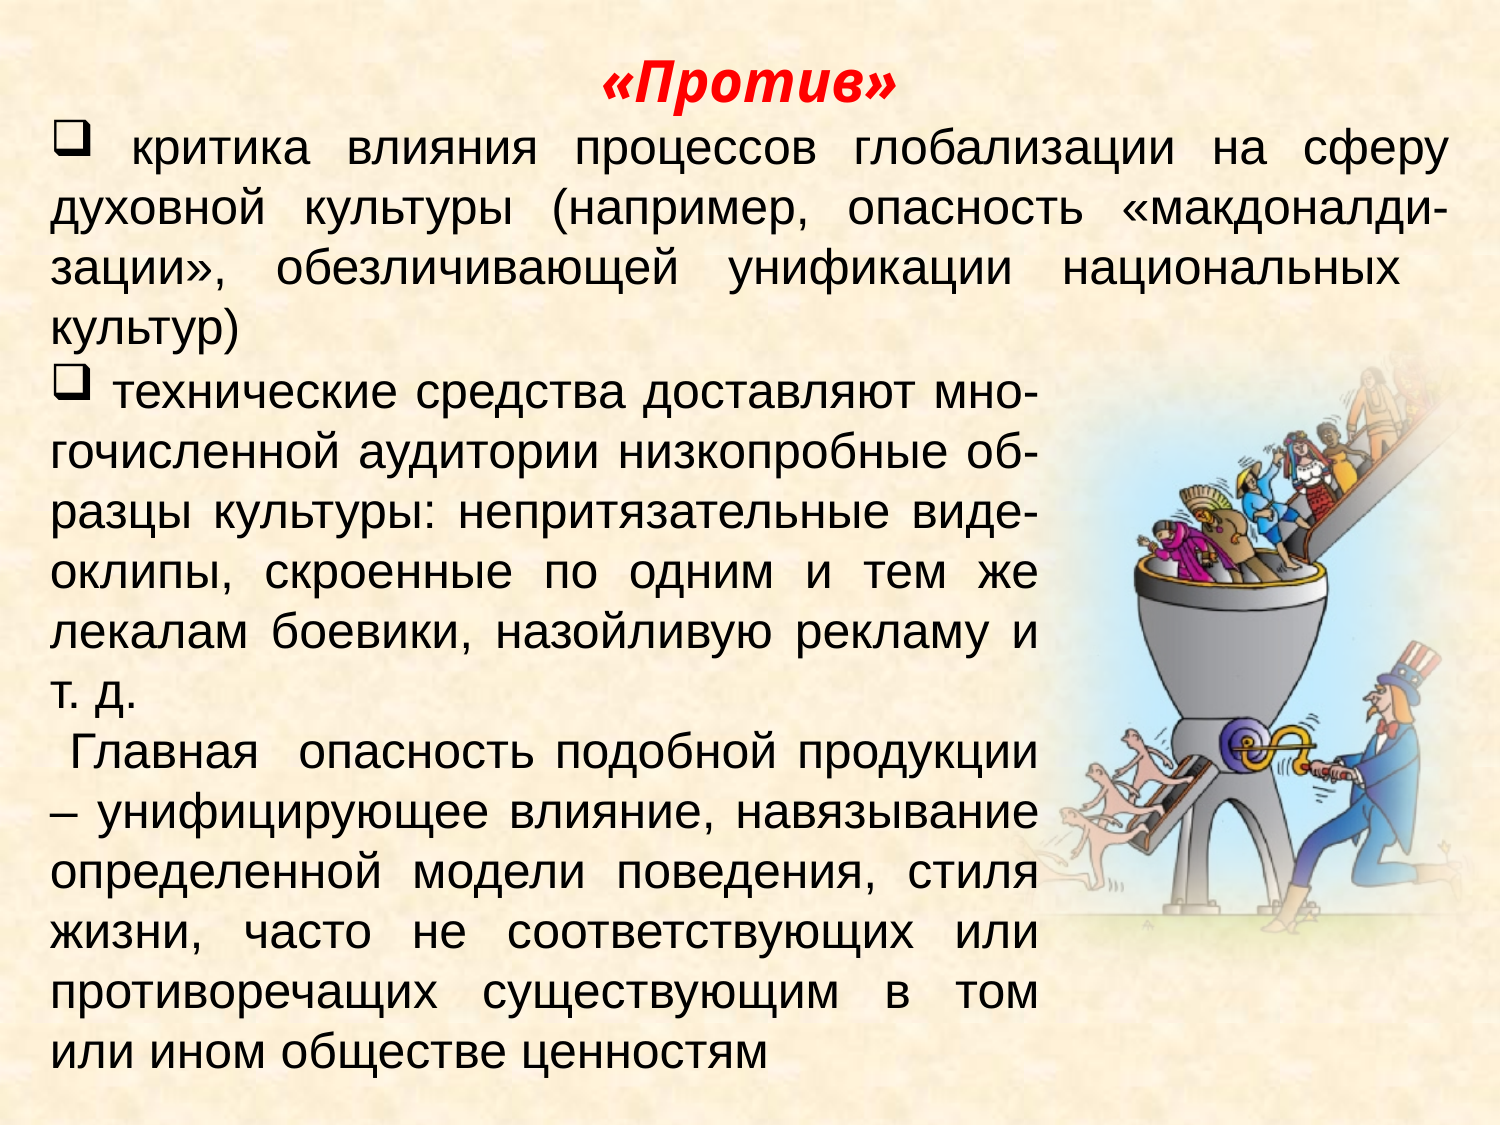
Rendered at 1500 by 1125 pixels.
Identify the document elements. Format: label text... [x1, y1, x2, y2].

picture [0, 0, 1500, 1125]
text_box «Против» критика влияния процессов глобализации на сферу духовной культуры (например, опасность «макдоналди-зации», обезличивающей унификации национальных культур) [35, 36, 1465, 351]
text_box технические средства доставляют мно-гочисленной аудитории низкопробные об-разцы культуры: непритязательные виде-оклипы, скроенные по одним и тем же лекалам боевики, назойливую рекламу и т. д. Главная опасность подобной продукции – унифицирующее влияние, навязывание определенной модели поведения, стиля жизни, часто не соответствующих или противоречащих существующим в том или ином обществе ценностям [35, 351, 1055, 1087]
